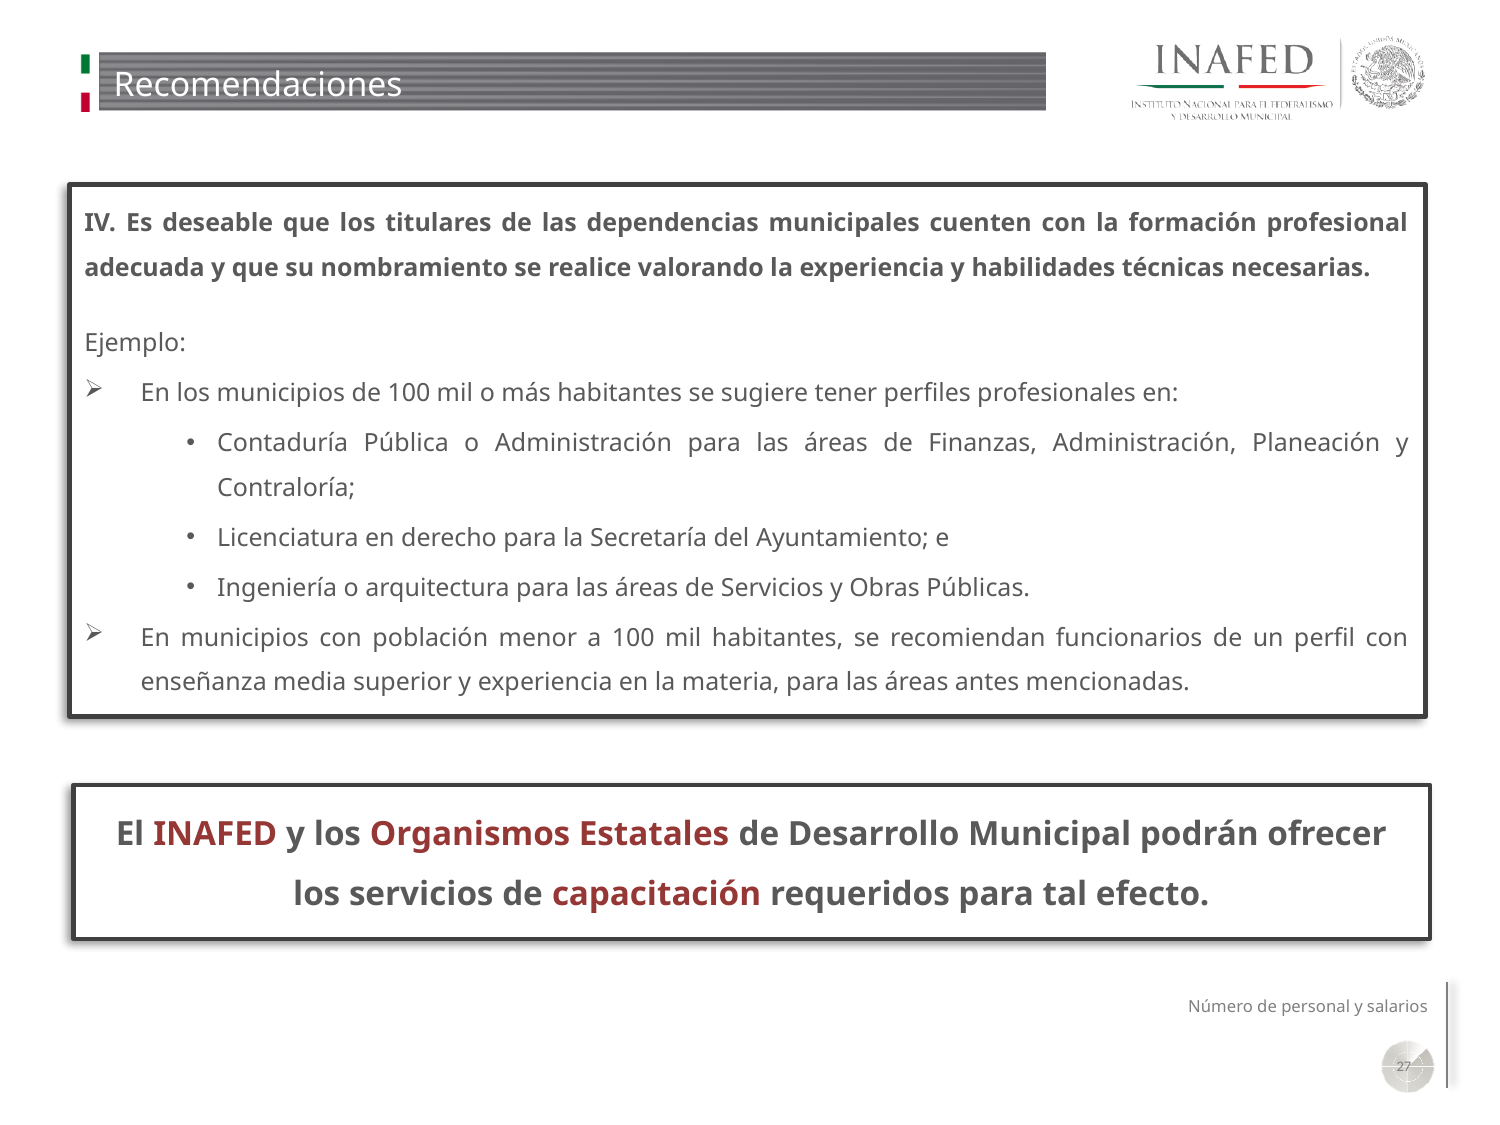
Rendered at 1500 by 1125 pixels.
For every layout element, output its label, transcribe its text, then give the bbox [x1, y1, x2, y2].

picture [77, 45, 1046, 112]
slide_number 27 [1381, 1035, 1443, 1097]
picture [1128, 35, 1436, 123]
text_box IV. Es deseable que los titulares de las dependencias municipales cuenten con la formación profesional adecuada y que su nombramiento se realice valorando la experiencia y habilidades técnicas necesarias. Ejemplo: En los municipios de 100 mil o más habitantes se sugiere tener perfiles profesionales en: Contaduría Pública o Administración para las áreas de Finanzas, Administración, Planeación y Contraloría; Licenciatura en derecho para la Secretaría del Ayuntamiento; e Ingeniería o arquitectura para las áreas de Servicios y Obras Públicas. En municipios con población menor a 100 mil habitantes, se recomiendan funcionarios de un perfil con enseñanza media superior y experiencia en la materia, para las áreas antes mencionadas. [67, 182, 1428, 719]
title Recomendaciones [98, 55, 1046, 111]
text_box El INAFED y los Organismos Estatales de Desarrollo Municipal podrán ofrecer los servicios de capacitación requeridos para tal efecto. [71, 783, 1432, 941]
